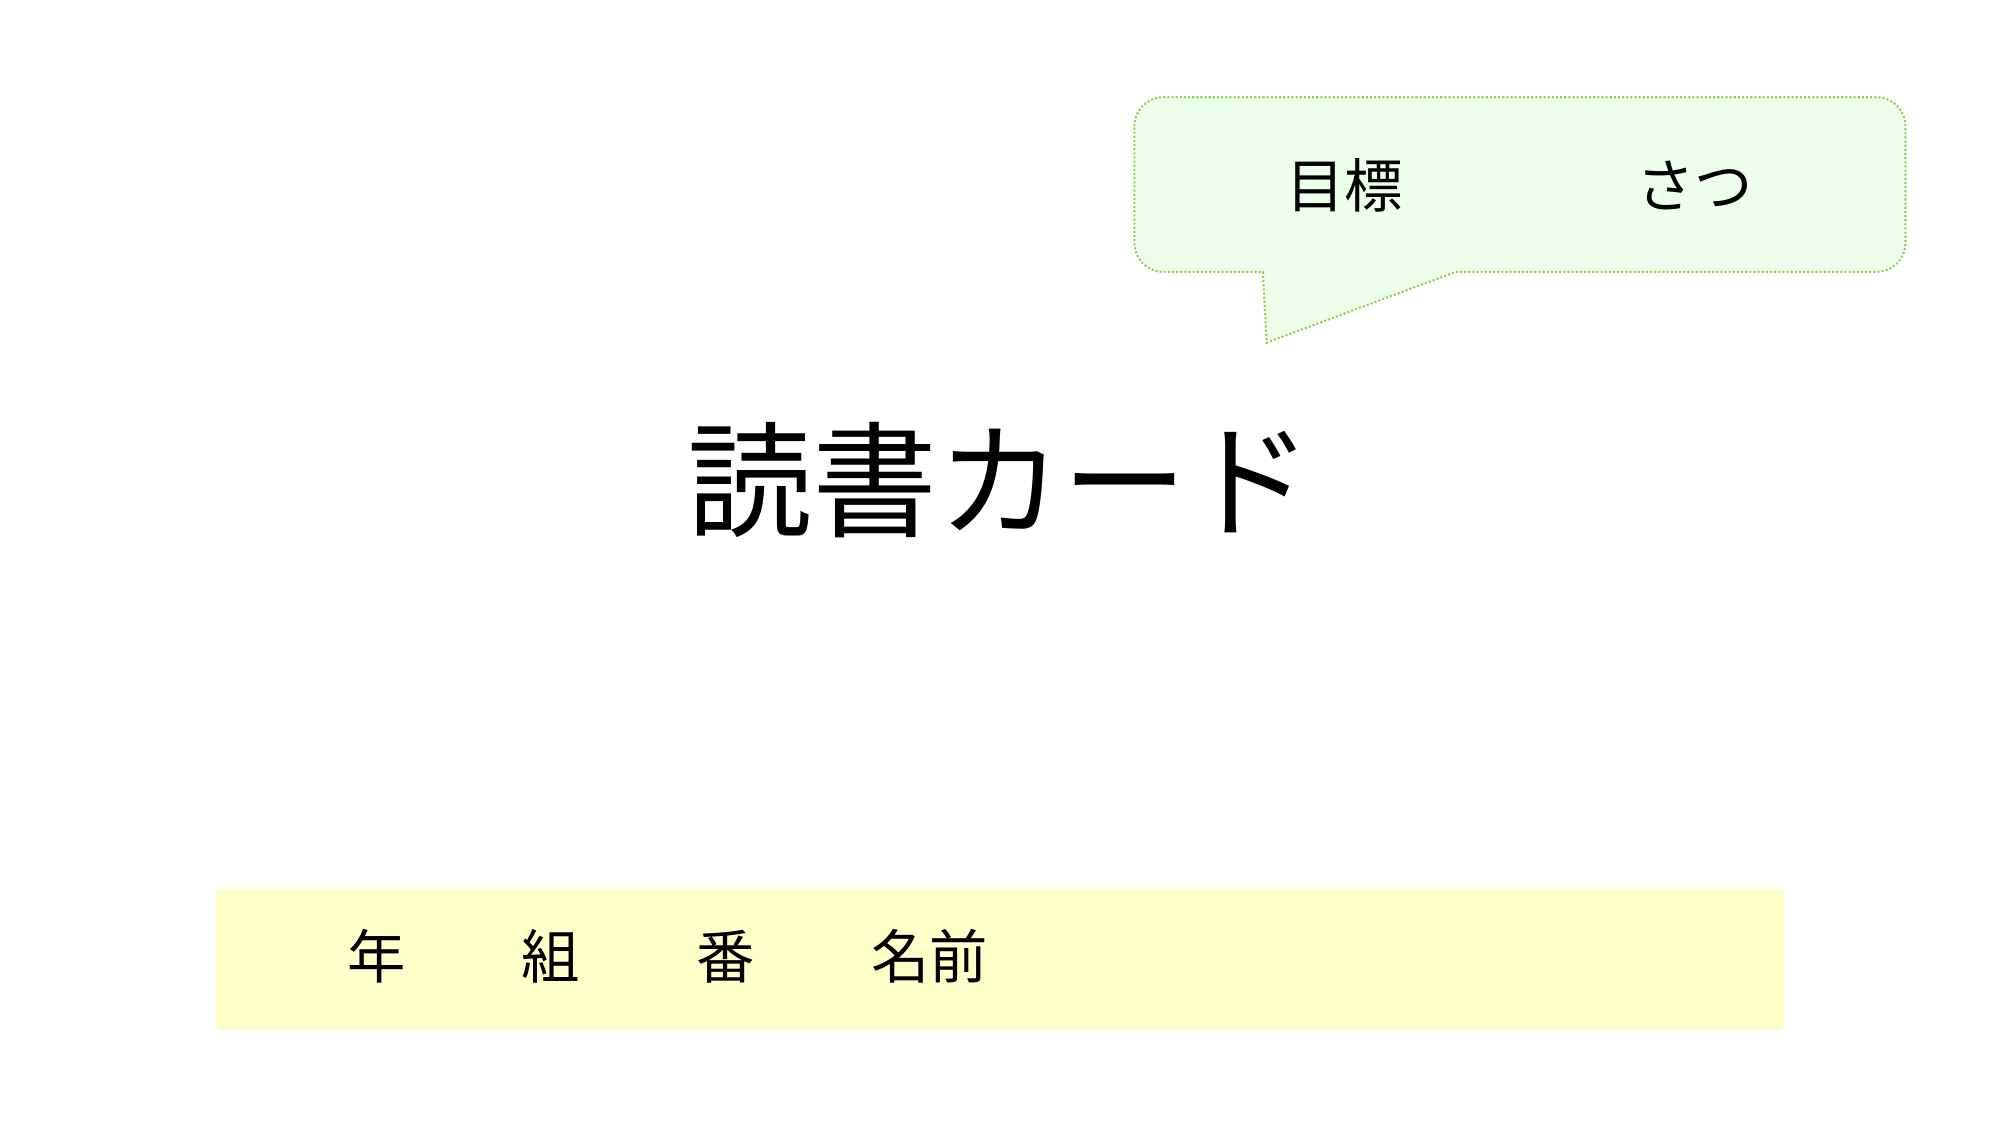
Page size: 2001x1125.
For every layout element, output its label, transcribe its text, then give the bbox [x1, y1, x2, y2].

title 読書カード [249, 336, 1750, 563]
text_box 目標 さつ [1133, 96, 1907, 345]
subtitle 年 組 番 名前 [215, 889, 1785, 1030]
